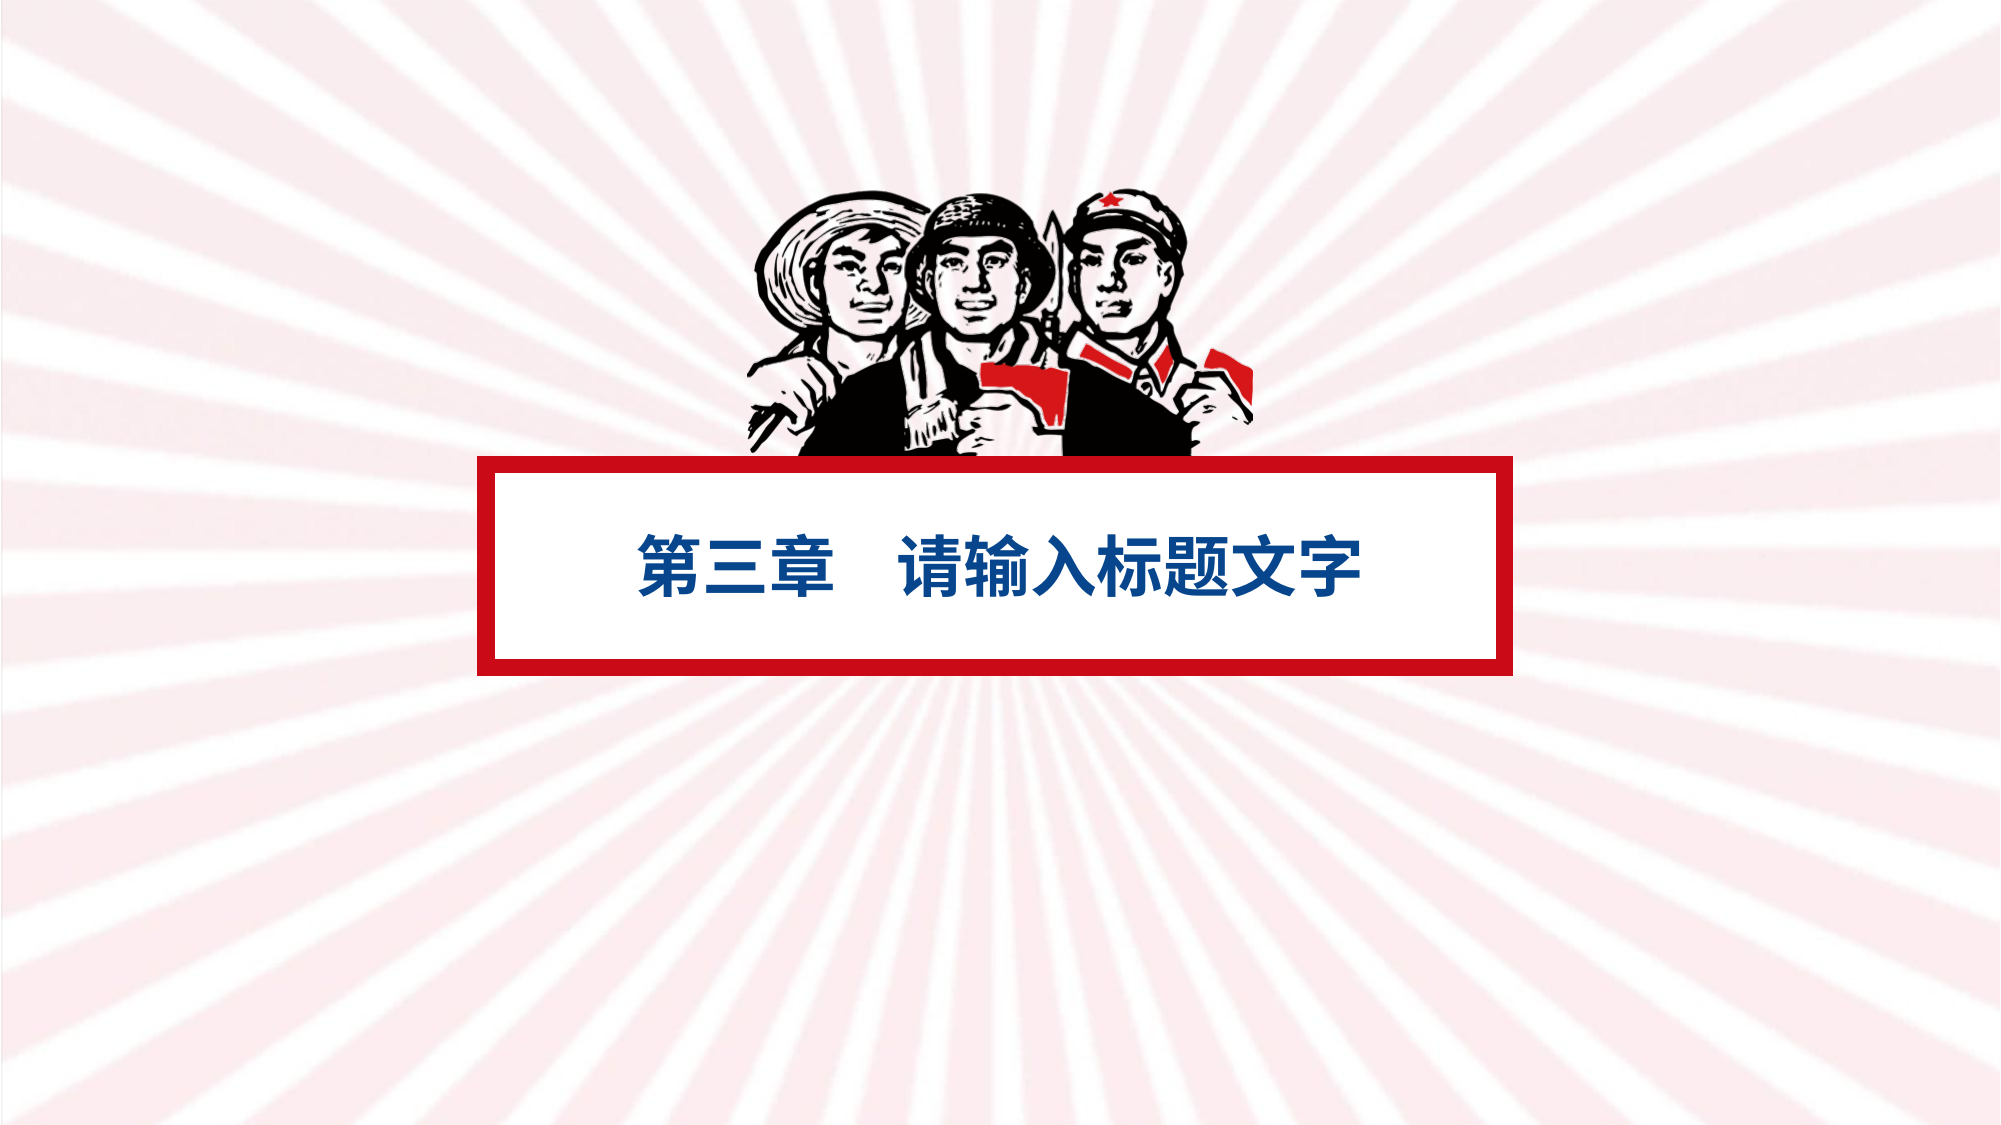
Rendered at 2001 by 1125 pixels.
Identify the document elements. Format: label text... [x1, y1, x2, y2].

text_box [485, 463, 1506, 668]
text_box 第三章 请输入标题文字 [605, 517, 1395, 612]
picture [3, 1, 2000, 1125]
